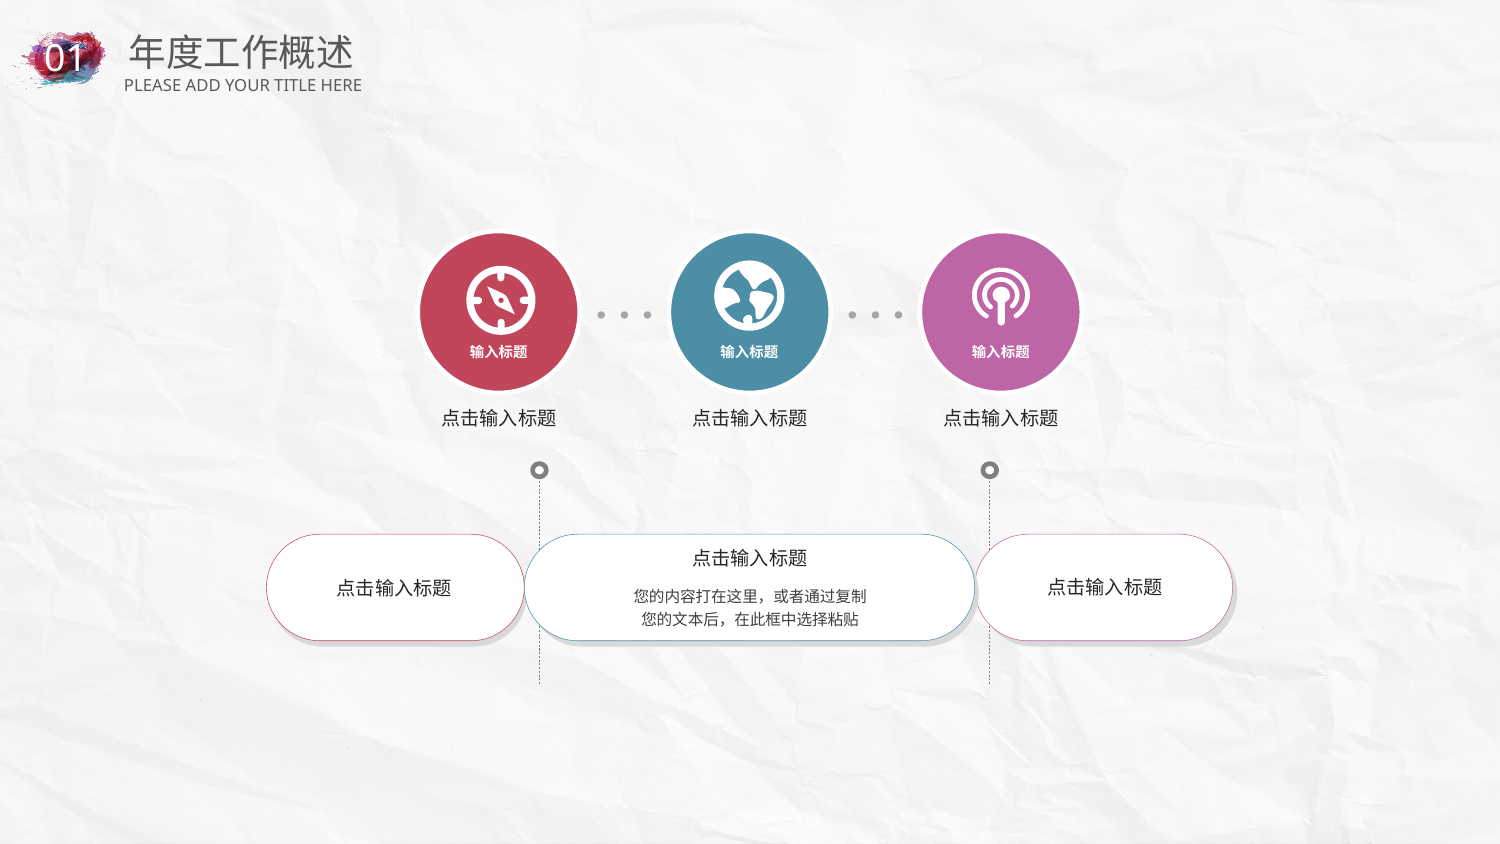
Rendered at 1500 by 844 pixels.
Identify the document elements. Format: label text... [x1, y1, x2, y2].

text_box 点击输入标题 [384, 399, 614, 438]
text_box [848, 311, 903, 319]
text_box 年度工作概述 [128, 20, 479, 83]
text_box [417, 230, 580, 394]
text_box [919, 230, 1083, 394]
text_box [668, 230, 832, 394]
text_box 点击输入标题 [886, 399, 1116, 438]
picture [0, 13, 110, 100]
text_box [979, 533, 1238, 647]
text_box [532, 463, 547, 532]
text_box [982, 655, 997, 685]
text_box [532, 655, 547, 685]
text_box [982, 463, 997, 532]
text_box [523, 533, 979, 647]
text_box 点击输入标题 [635, 399, 865, 438]
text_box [266, 533, 522, 647]
text_box PLEASE ADD YOUR TITLE HERE [123, 67, 383, 102]
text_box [597, 311, 652, 319]
